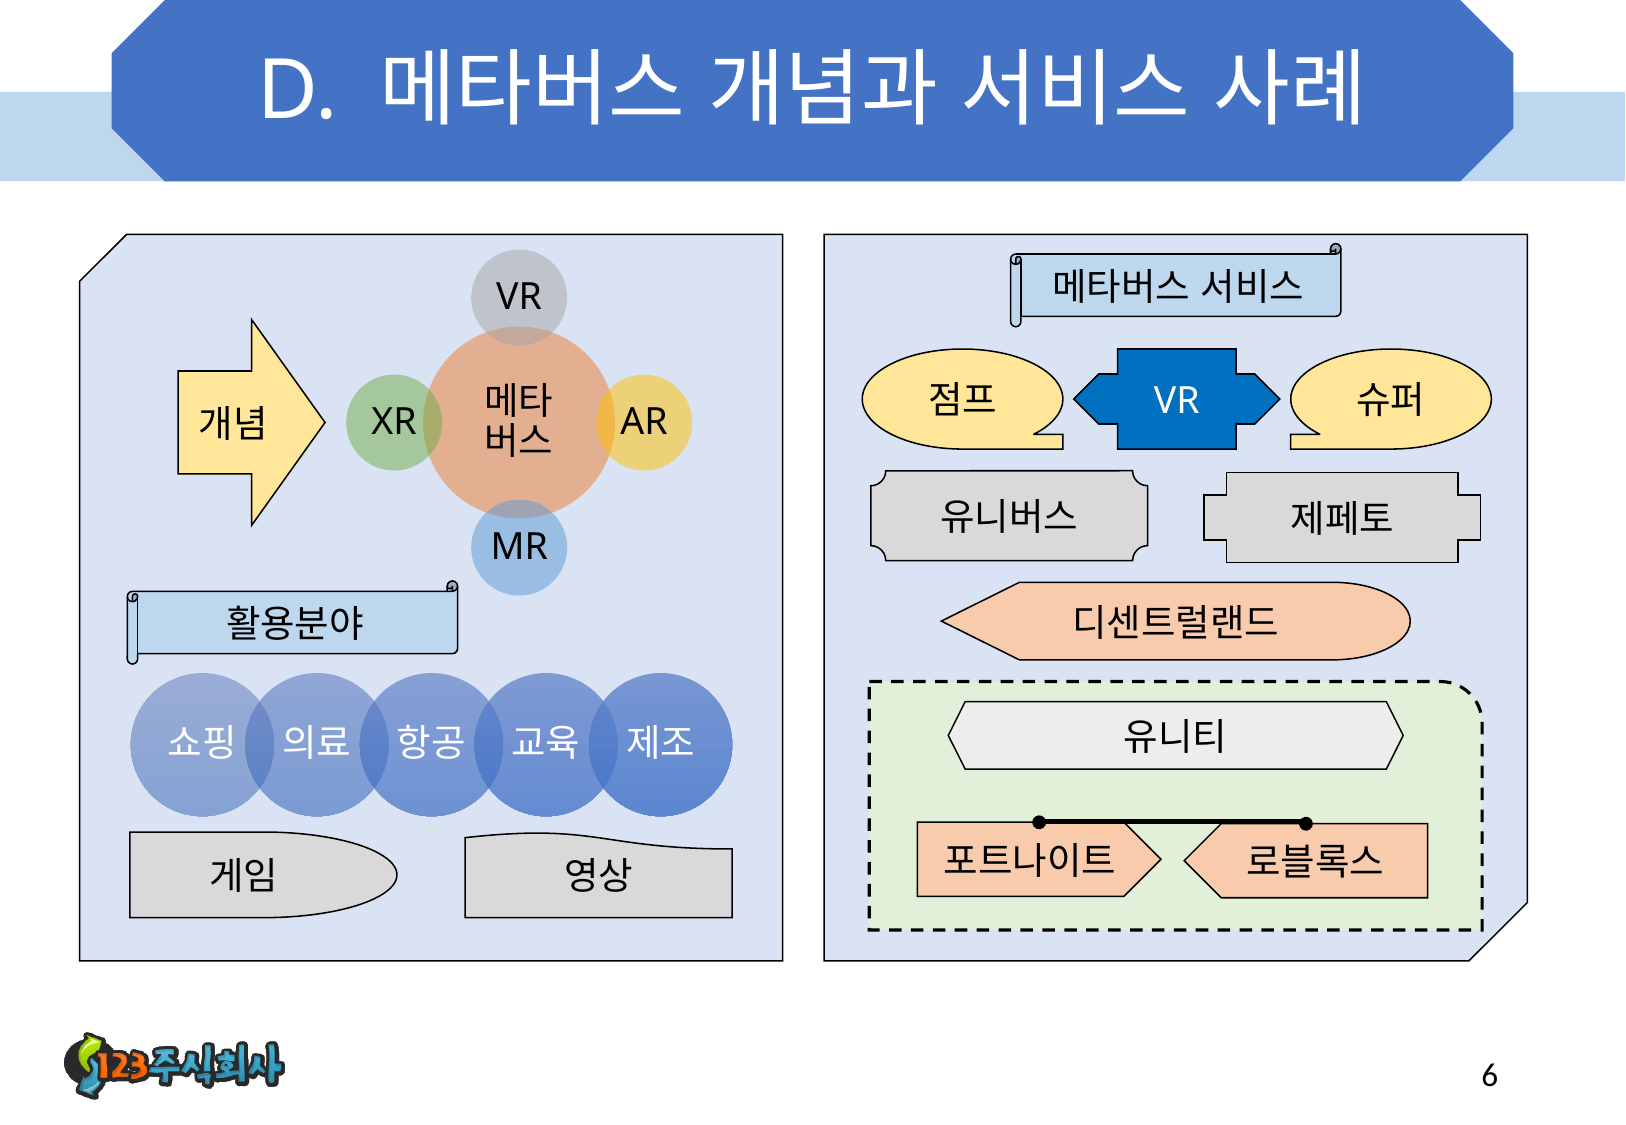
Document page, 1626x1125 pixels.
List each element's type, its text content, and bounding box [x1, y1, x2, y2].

text_box [78, 233, 784, 962]
text_box 메타버스 서비스 [1009, 242, 1342, 328]
text_box 점프 [861, 347, 1064, 451]
text_box 활용분야 [126, 590, 459, 666]
text_box [823, 233, 1529, 962]
text_box 슈퍼 [1289, 347, 1493, 451]
text_box 영상 [519, 844, 678, 905]
text_box 로블록스 [1182, 822, 1429, 899]
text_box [130, 667, 733, 822]
text_box 개념 [177, 316, 266, 529]
text_box 유니티 [947, 700, 1171, 771]
slide_number 6 [1147, 1042, 1514, 1103]
title D. 메타버스 개념과 서비스 사례 [111, 3, 1514, 182]
text_box 포트나이트 [916, 821, 1163, 898]
text_box 유니버스 [869, 469, 1149, 562]
picture [53, 1020, 295, 1110]
text_box VR [1072, 347, 1282, 451]
text_box 유니티 [1174, 700, 1405, 771]
text_box [464, 832, 734, 919]
text_box [1174, 680, 1484, 932]
text_box 게임 [128, 830, 399, 919]
text_box [868, 680, 1171, 932]
text_box 디센트럴랜드 [939, 581, 1412, 661]
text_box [266, 249, 772, 596]
text_box 제페토 [1203, 472, 1482, 564]
